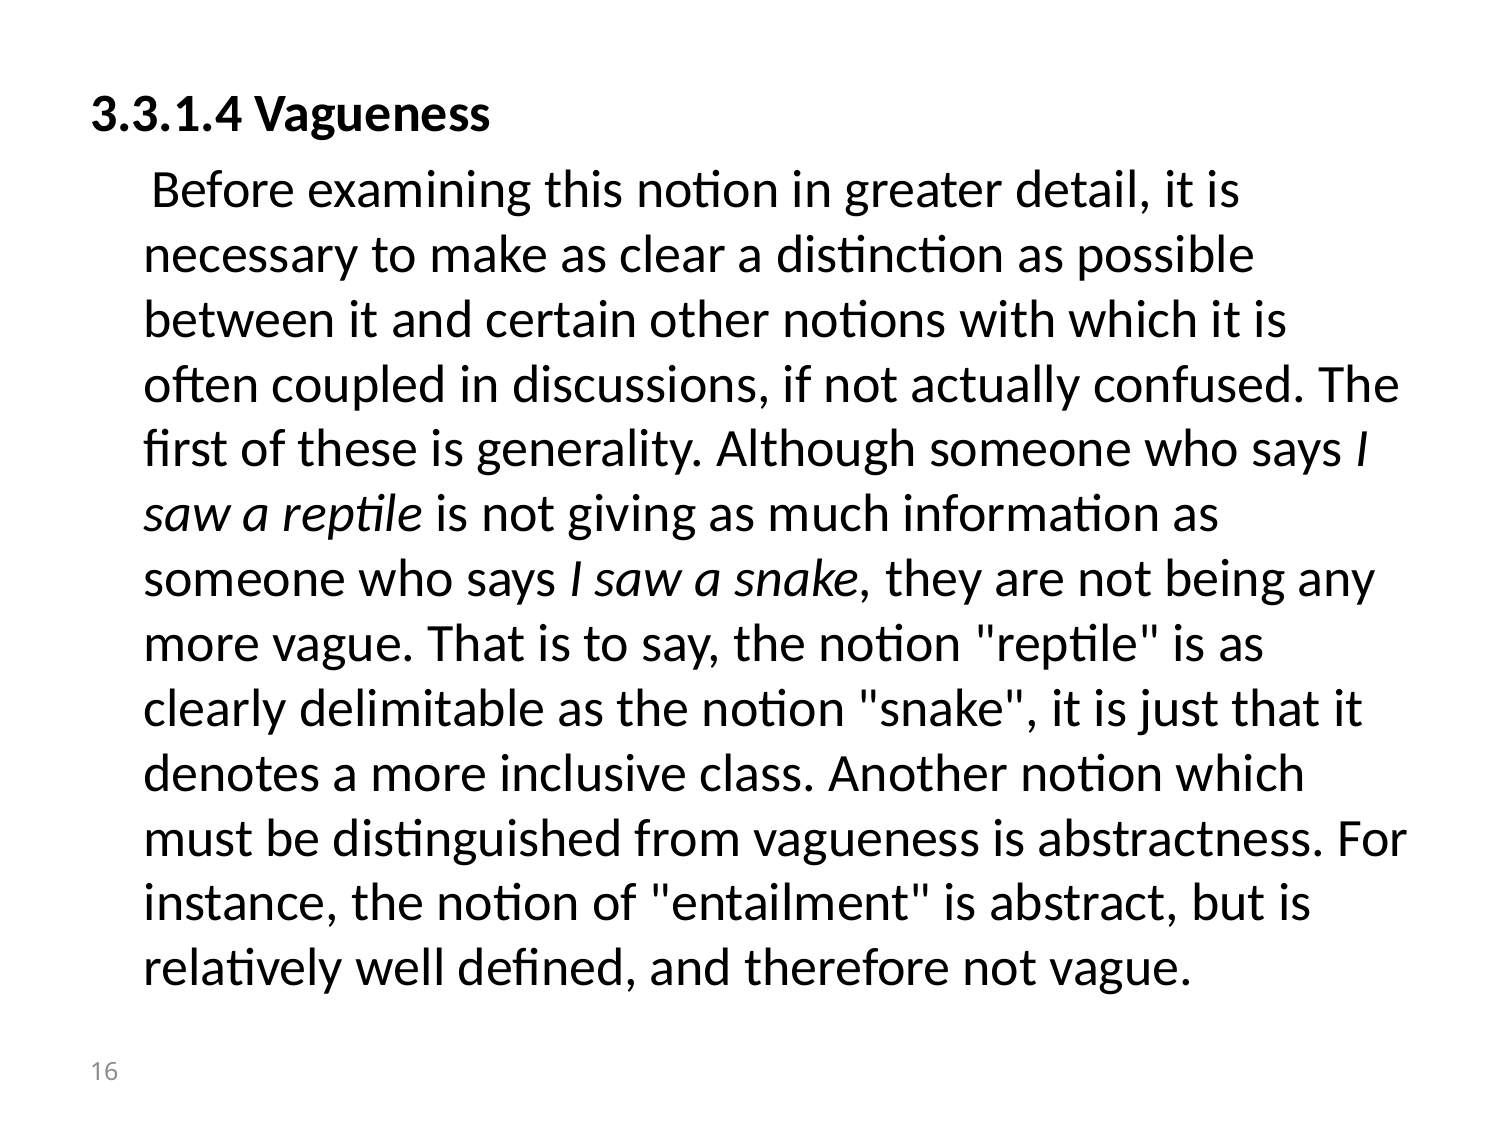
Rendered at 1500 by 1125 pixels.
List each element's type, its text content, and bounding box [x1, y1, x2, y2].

list 3.3.1.4 Vagueness Before examining this notion in greater detail, it is necessary to make as clear a distinction as possible between it and certain other notions with which it is often coupled in discussions, if not actually confused. The first of these is generality. Although someone who says I saw a reptile is not giving as much information as someone who says I saw a snake, they are not being any more vague. That is to say, the notion "reptile" is as clearly delimitable as the notion "snake", it is just that it denotes a more inclusive class. Another notion which must be distinguished from vagueness is abstractness. For instance, the notion of "entailment" is abstract, but is relatively well defined, and therefore not vague. [75, 70, 1425, 1005]
slide_number 16 [75, 1042, 425, 1103]
